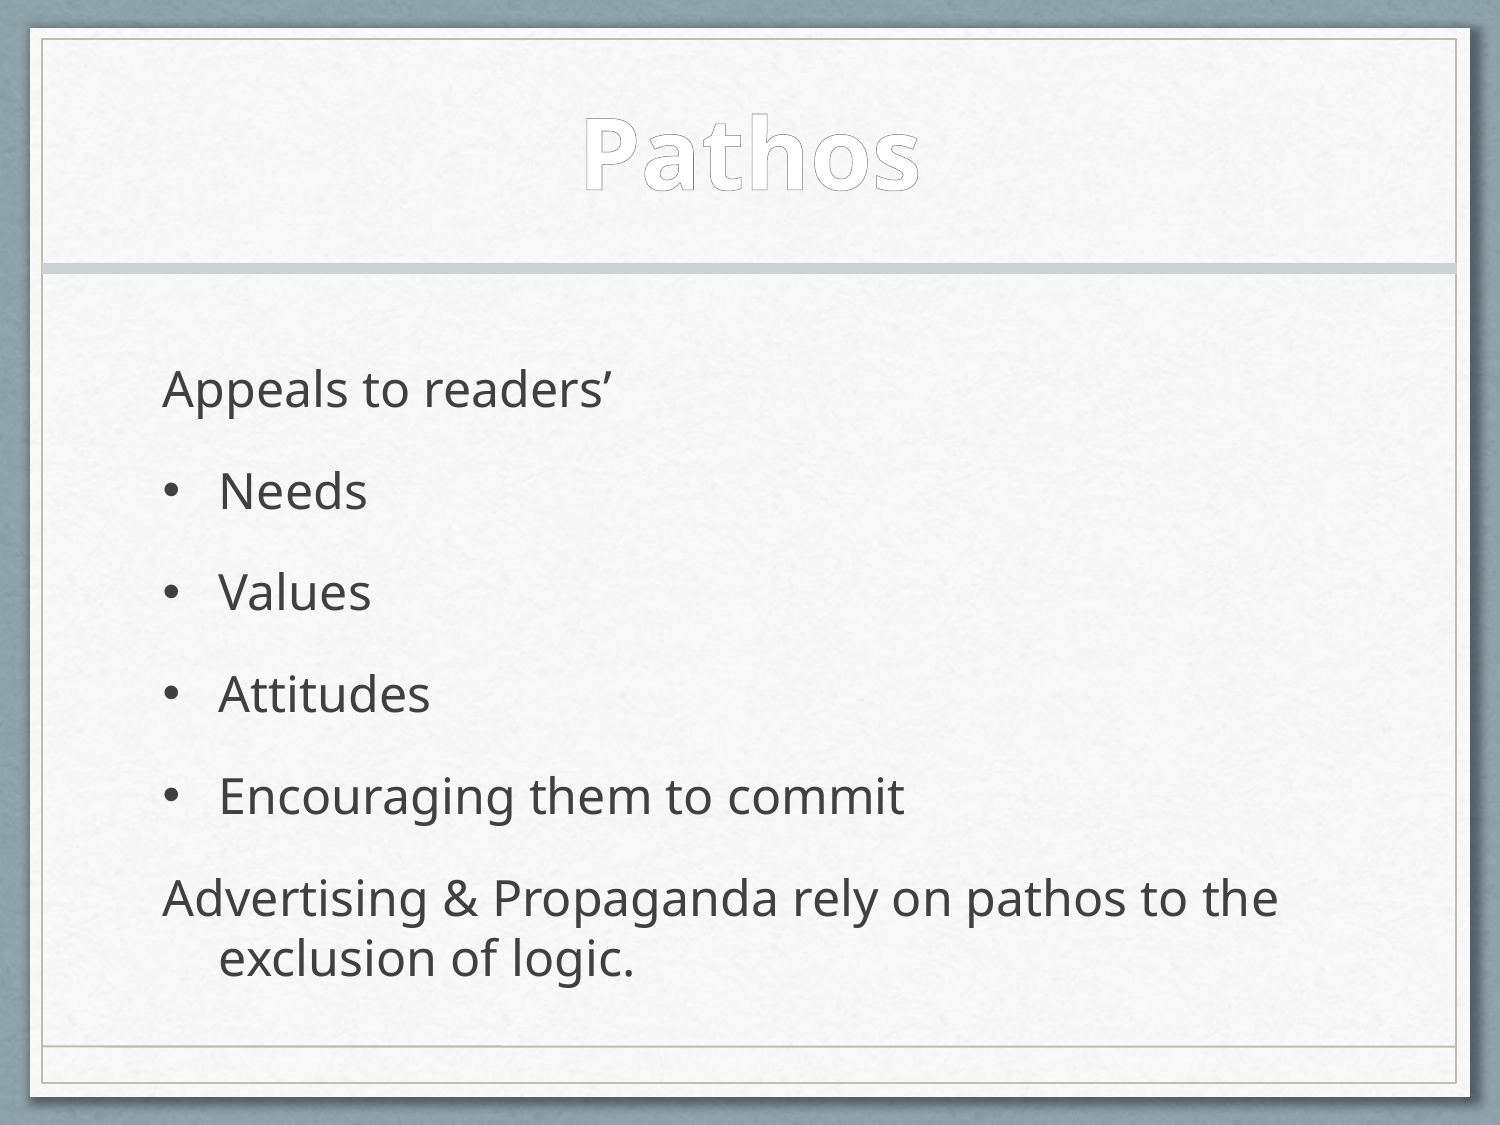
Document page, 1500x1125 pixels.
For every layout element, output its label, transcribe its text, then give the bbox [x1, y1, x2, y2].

list Appeals to readers’ Needs Values Attitudes Encouraging them to commit Advertising & Propaganda rely on pathos to the exclusion of logic. [147, 350, 1353, 995]
title Pathos [147, 40, 1353, 260]
picture [30, 28, 1470, 1097]
